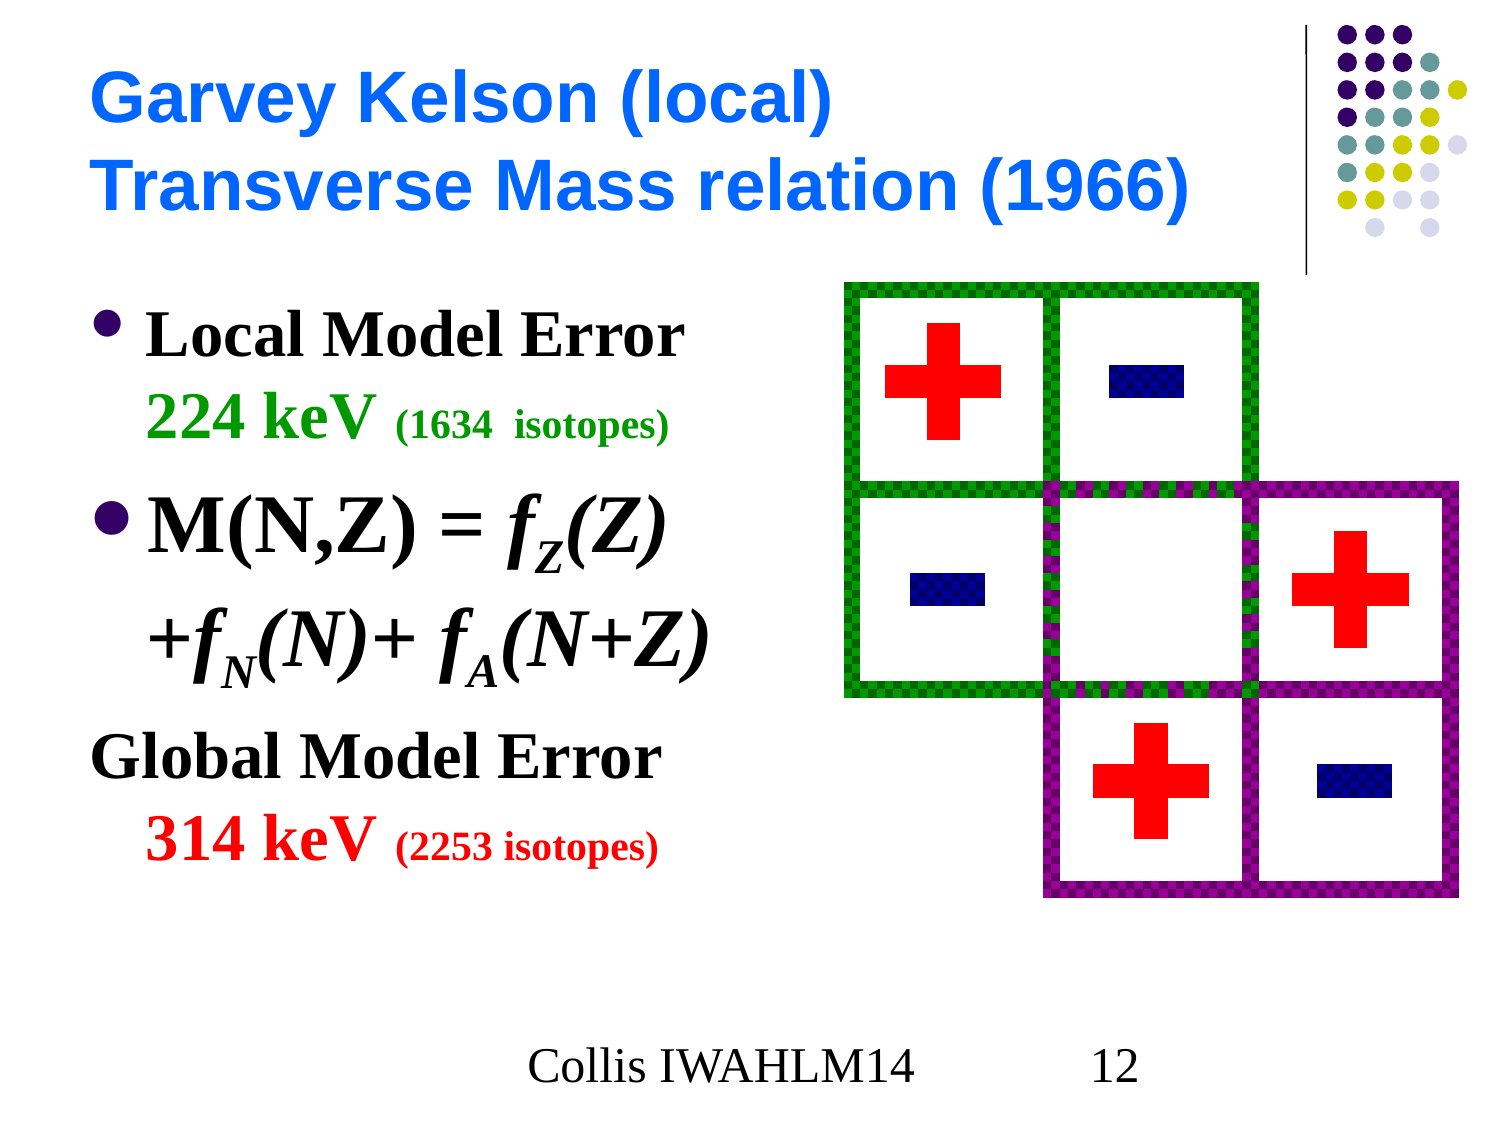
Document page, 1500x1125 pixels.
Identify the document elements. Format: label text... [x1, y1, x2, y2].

list Local Model Error 224 keV (1634 isotopes) M(N,Z) = fZ(Z)+fN(N)+ fA(N+Z) Global Model Error 314 keV (2253 isotopes) [75, 282, 738, 1006]
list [844, 282, 1460, 898]
slide_number 12 [1074, 1025, 1425, 1101]
footer Collis IWAHLM14 [512, 1025, 988, 1101]
title Garvey Kelson (local) Transverse Mass relation (1966) [75, 20, 1313, 233]
